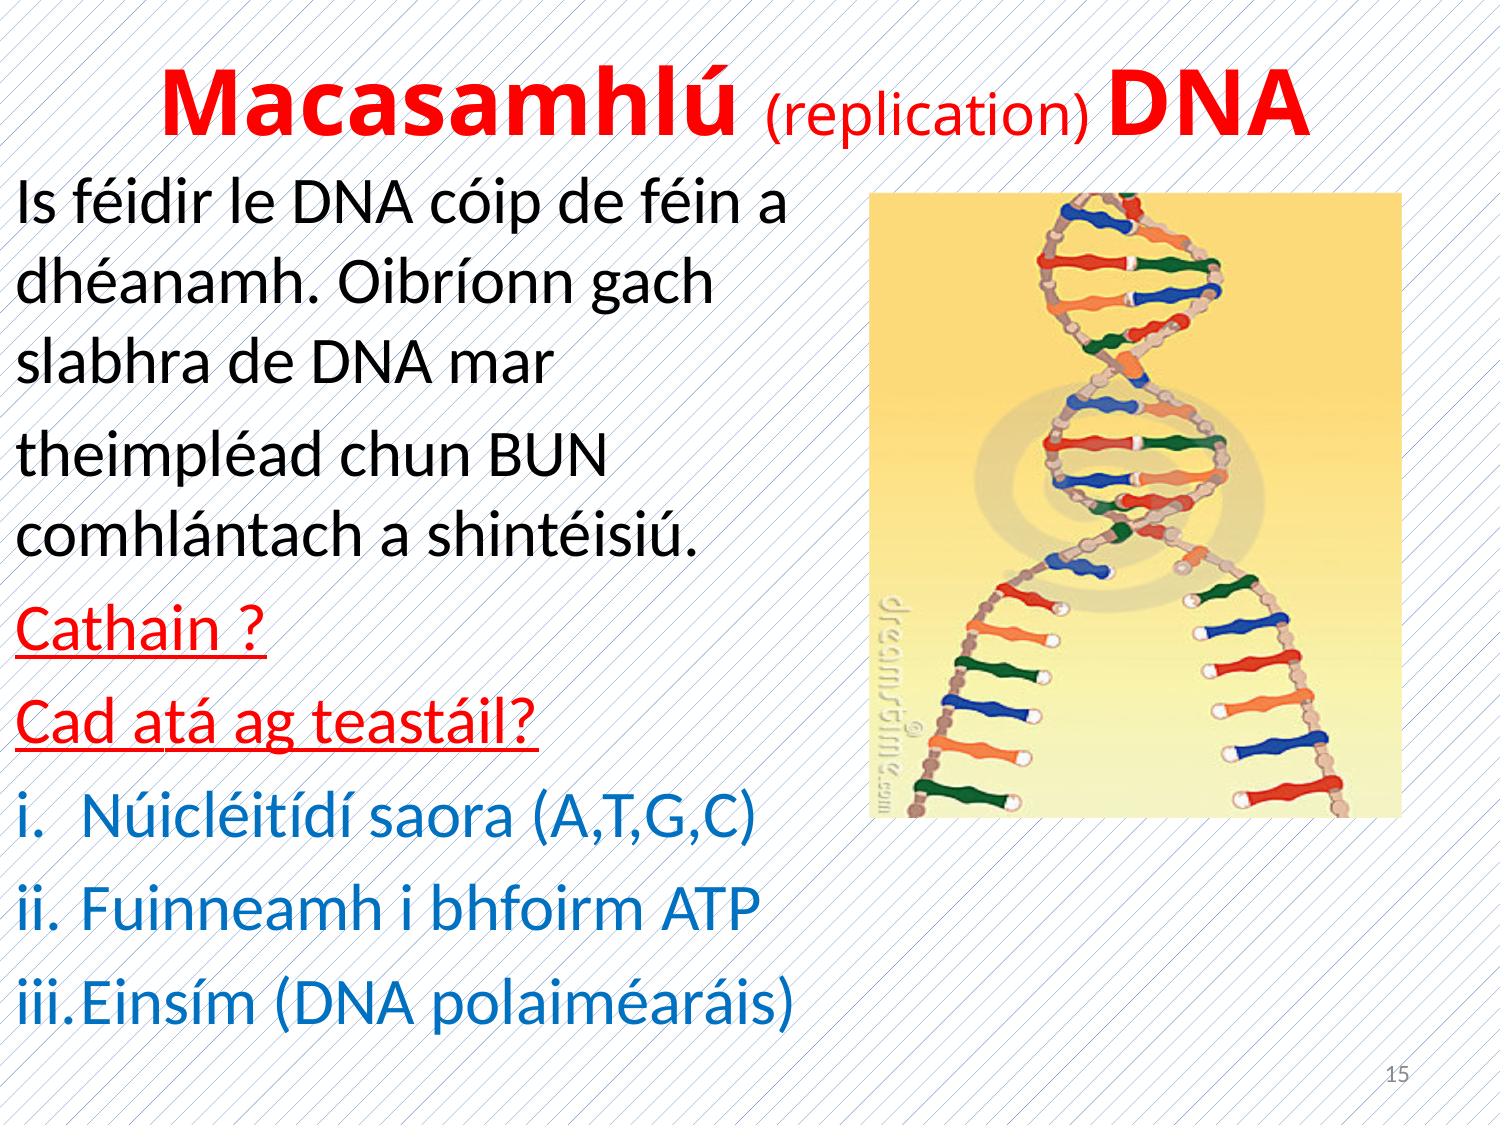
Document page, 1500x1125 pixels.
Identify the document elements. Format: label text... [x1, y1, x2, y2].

picture [822, 193, 1448, 818]
list Is féidir le DNA cóip de féin a dhéanamh. Oibríonn gach slabhra de DNA mar theimpléad chun BUN comhlántach a shintéisiú. Cathain ? Cad atá ag teastáil? Núicléitídí saora (A,T,G,C) Fuinneamh i bhfoirm ATP Einsím (DNA polaiméaráis) [0, 149, 916, 1125]
text_box [25, 0, 76, 27]
slide_number 15 [1074, 1042, 1425, 1103]
title Macasamhlú (replication) DNA [41, 4, 1427, 193]
